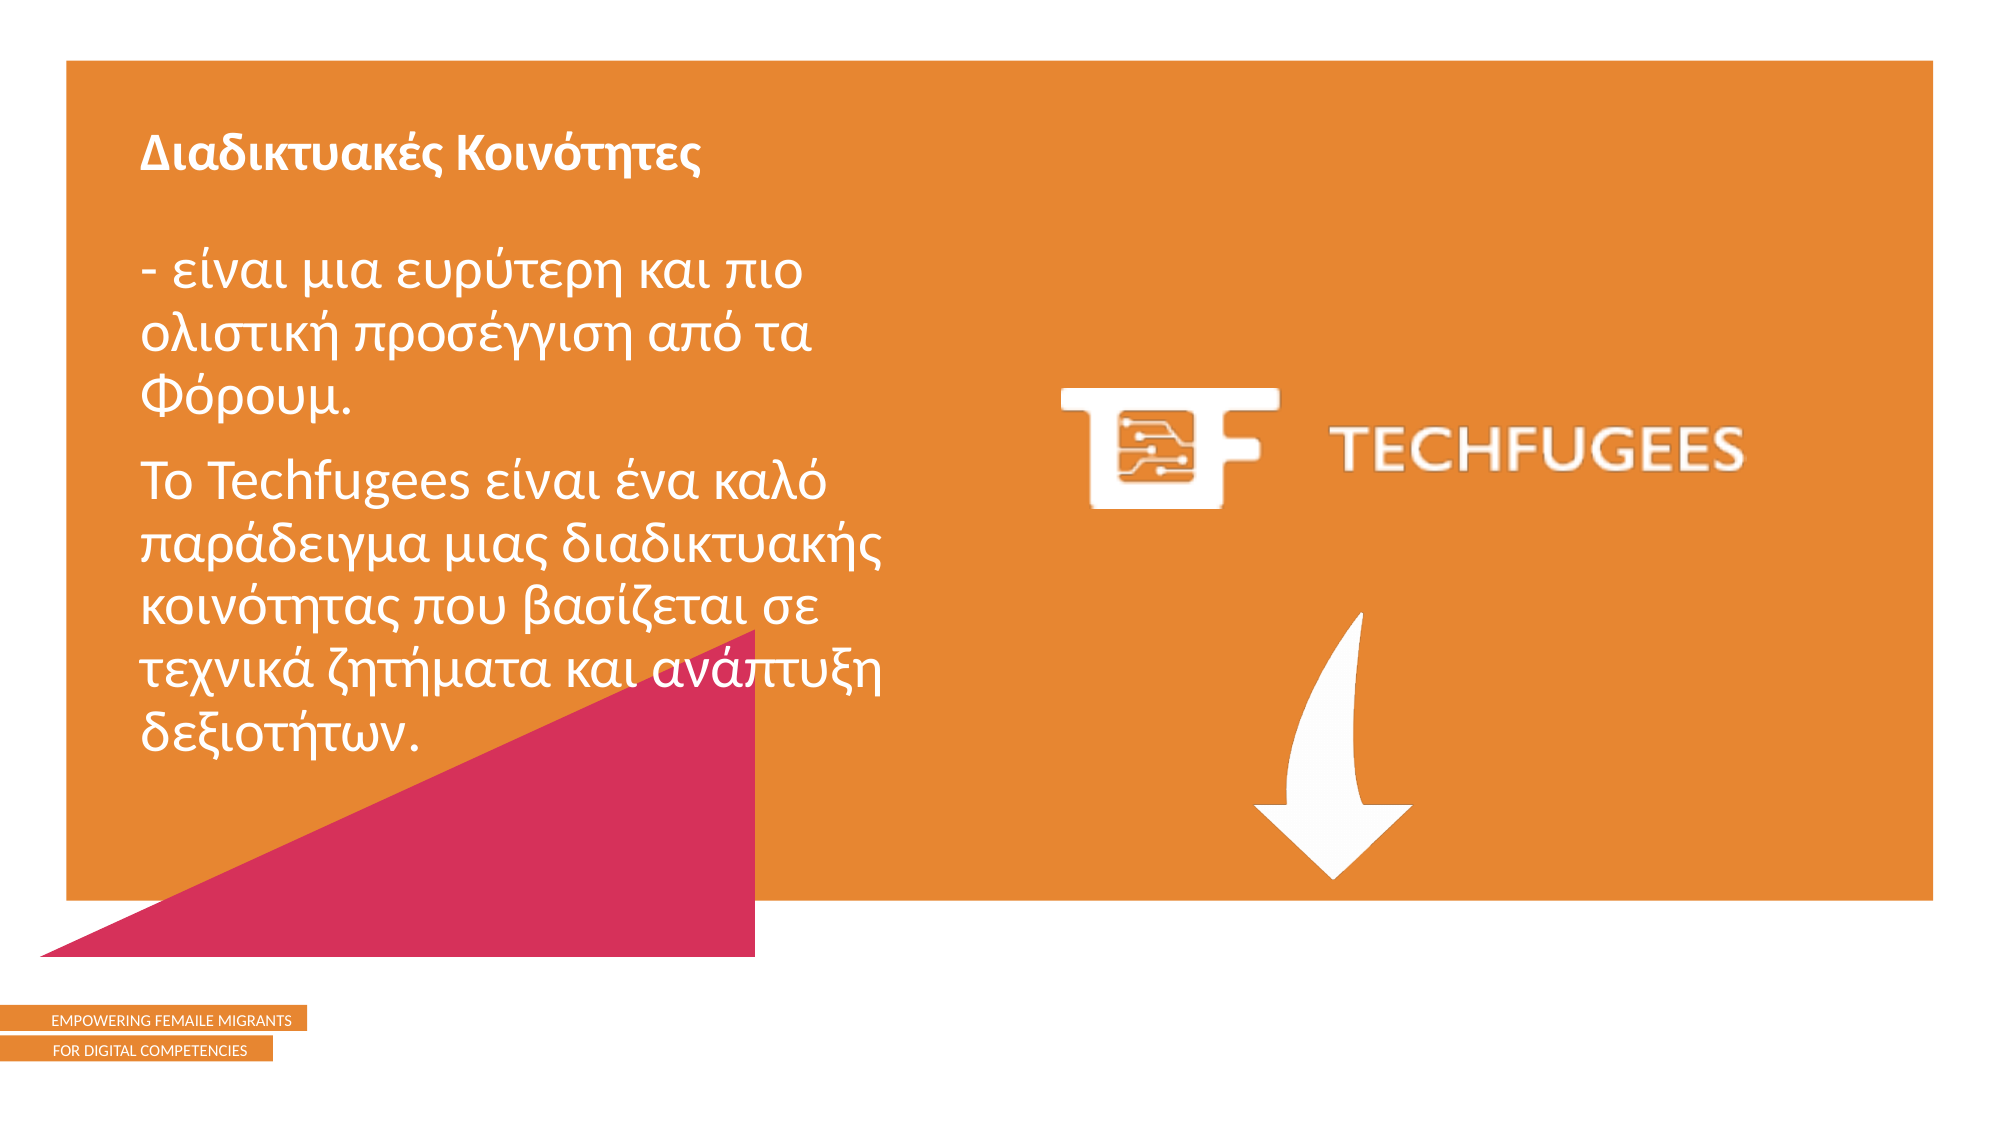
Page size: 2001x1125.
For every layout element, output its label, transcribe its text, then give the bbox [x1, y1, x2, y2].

text_box Διαδικτυακές Κοινότητες [125, 116, 876, 230]
text_box - είναι μια ευρύτερη και πιο ολιστική προσέγγιση από τα Φόρουμ. Το Techfugees είναι ένα καλό παράδειγμα μιας διαδικτυακής κοινότητας που βασίζεται σε τεχνικά ζητήματα και ανάπτυξη δεξιοτήτων. [125, 230, 939, 427]
picture [1181, 593, 1485, 899]
picture [1061, 388, 1747, 510]
